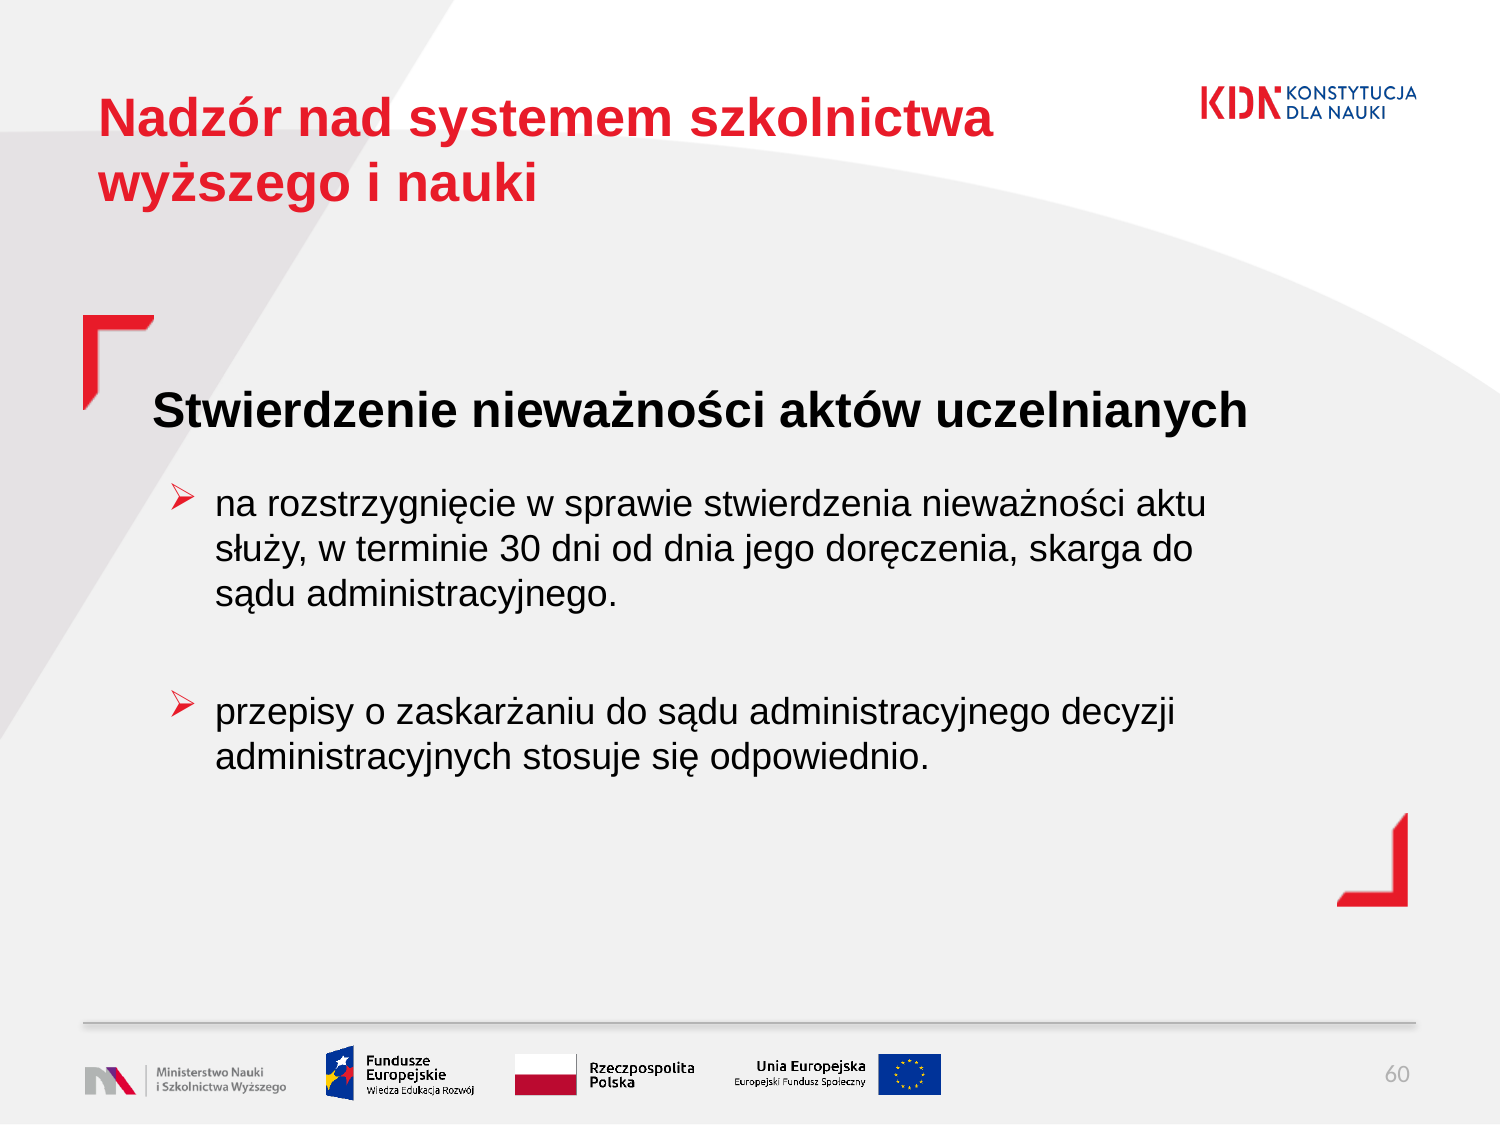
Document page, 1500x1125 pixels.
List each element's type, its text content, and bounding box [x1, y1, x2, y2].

text_box Stwierdzenie nieważności aktów uczelnianych [137, 370, 1365, 446]
list na rozstrzygnięcie w sprawie stwierdzenia nieważności aktu służy, w terminie 30 dni od dnia jego doręczenia, skarga do sądu administracyjnego. przepisy o zaskarżaniu do sądu administracyjnego decyzji administracyjnych stosuje się odpowiednio. [153, 471, 1259, 893]
slide_number 60 [1074, 1042, 1425, 1103]
text_box [95, 328, 1075, 916]
title Nadzór nad systemem szkolnictwa wyższego i nauki [83, 74, 1170, 143]
picture [0, 0, 1500, 1125]
